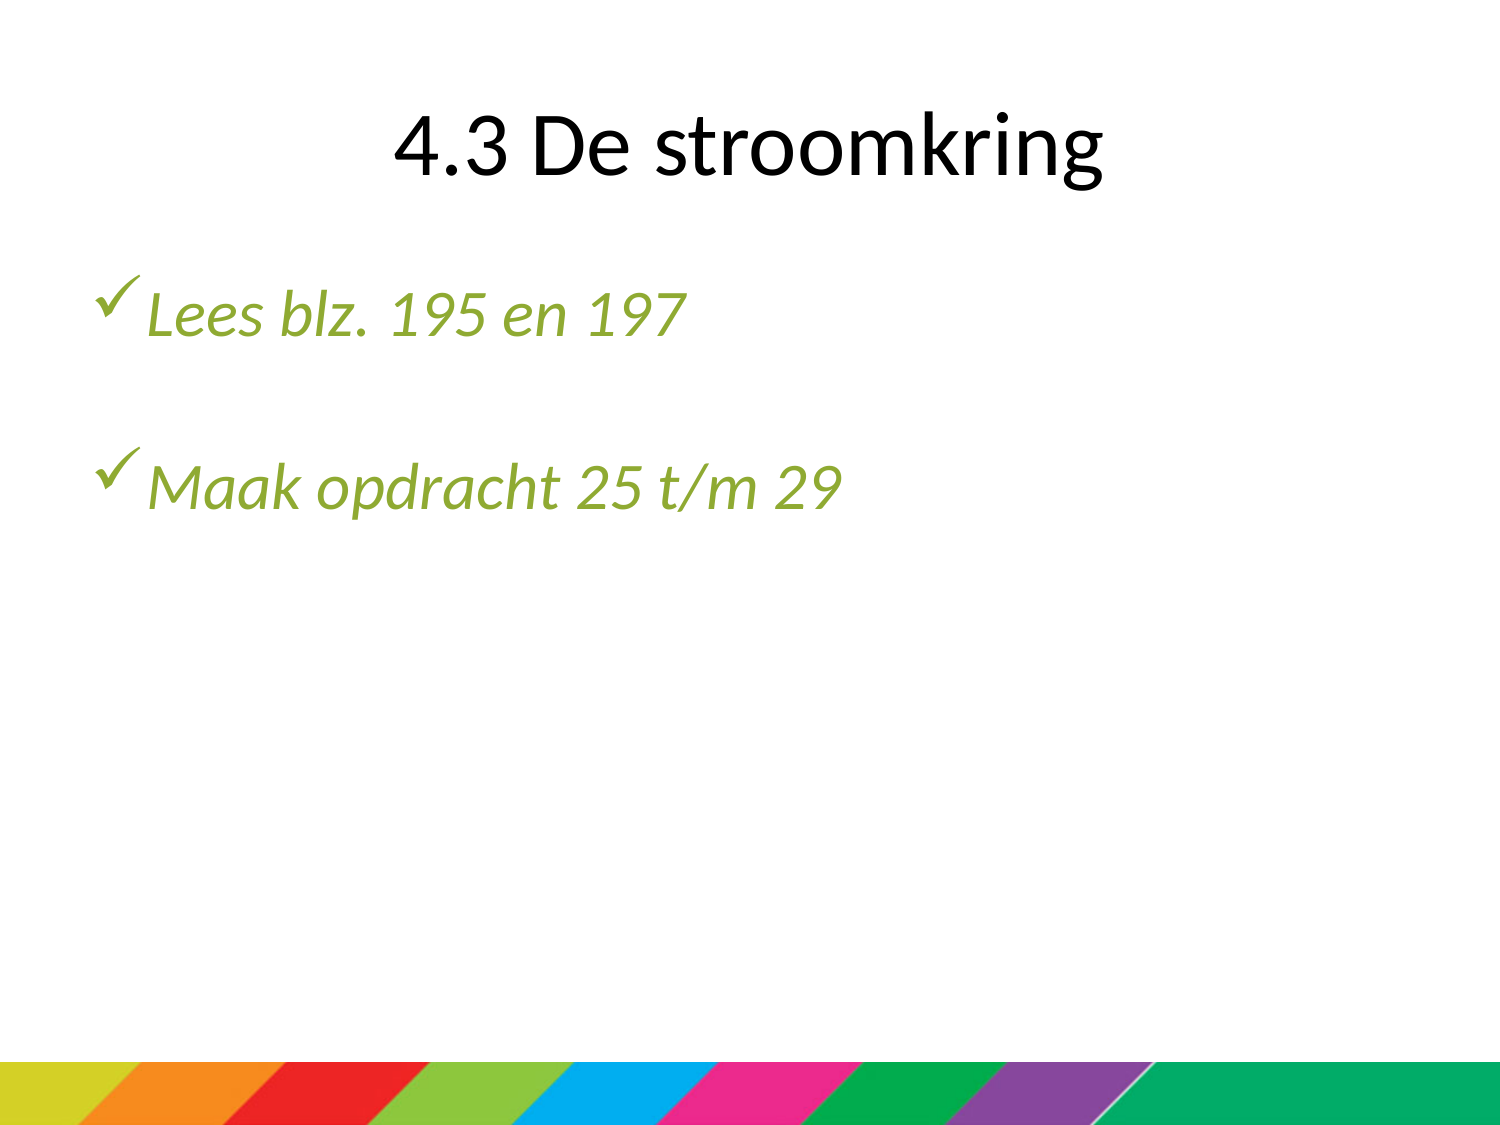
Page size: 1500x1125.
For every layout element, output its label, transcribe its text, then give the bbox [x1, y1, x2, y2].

picture [0, 1062, 574, 1125]
picture [656, 1062, 1500, 1125]
title 4.3 De stroomkring [75, 45, 1425, 233]
list Lees blz. 195 en 197 Maak opdracht 25 t/m 29 [75, 262, 1425, 1005]
